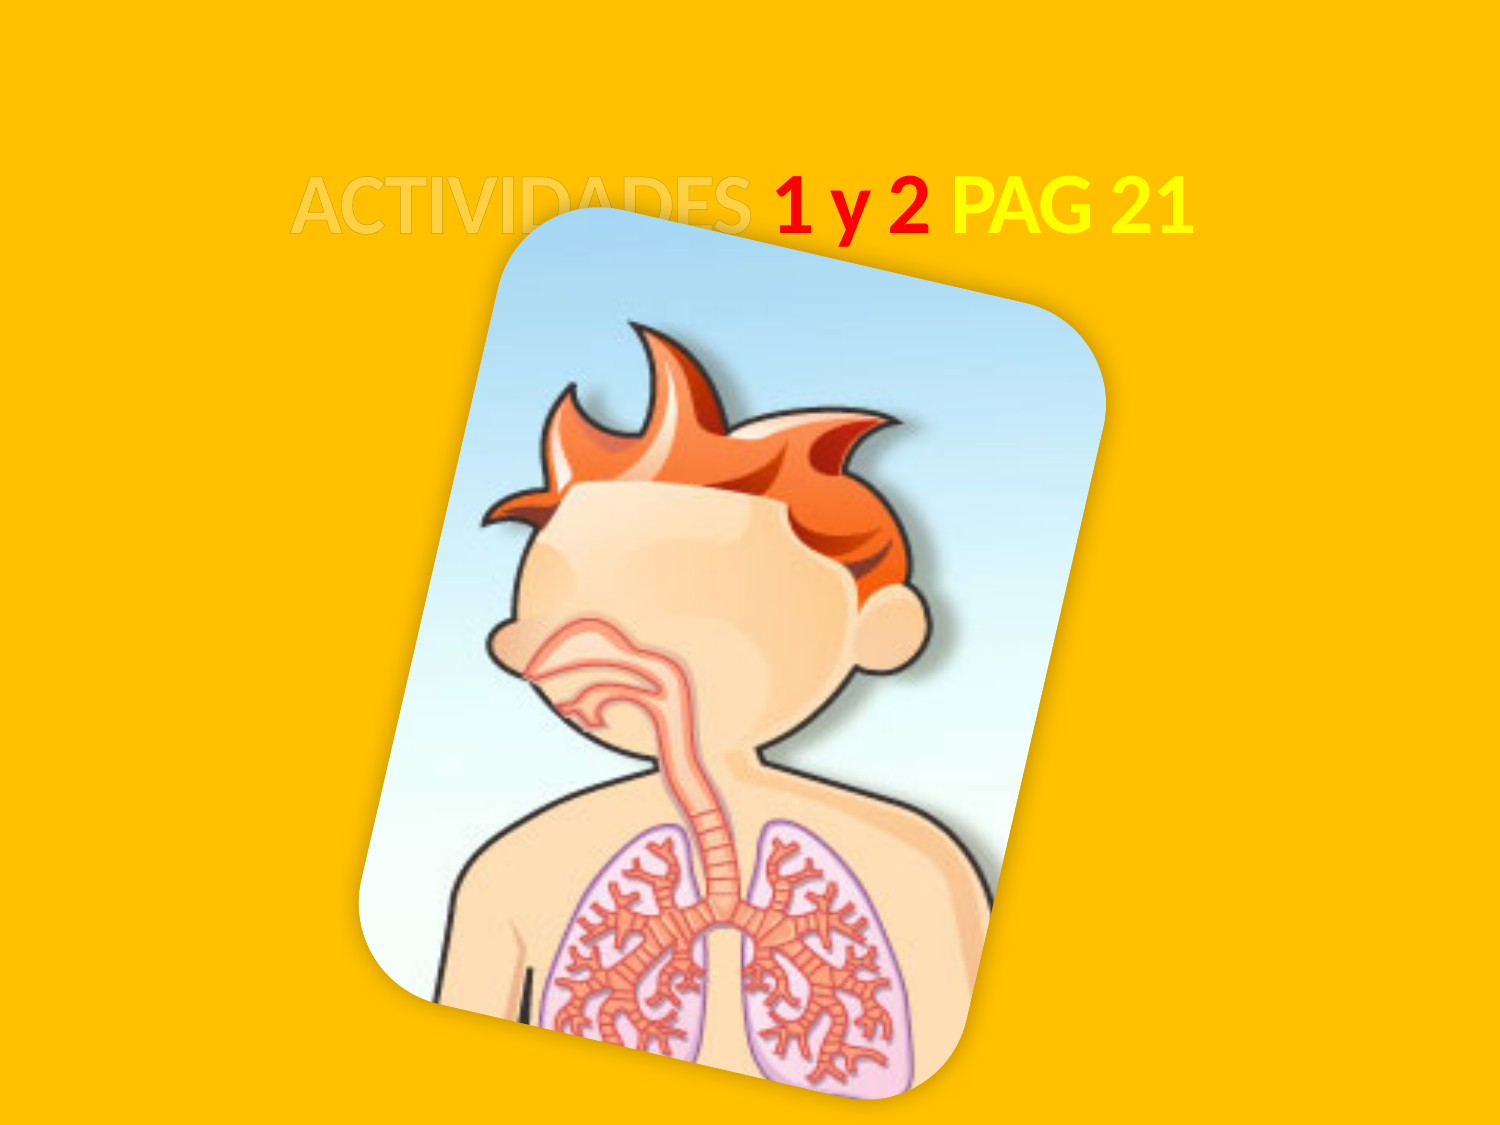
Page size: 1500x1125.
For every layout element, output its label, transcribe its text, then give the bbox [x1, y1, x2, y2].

title ACTIVIDADES 1 y 2 PAG 21 [67, 58, 1418, 259]
picture [358, 207, 1106, 1100]
